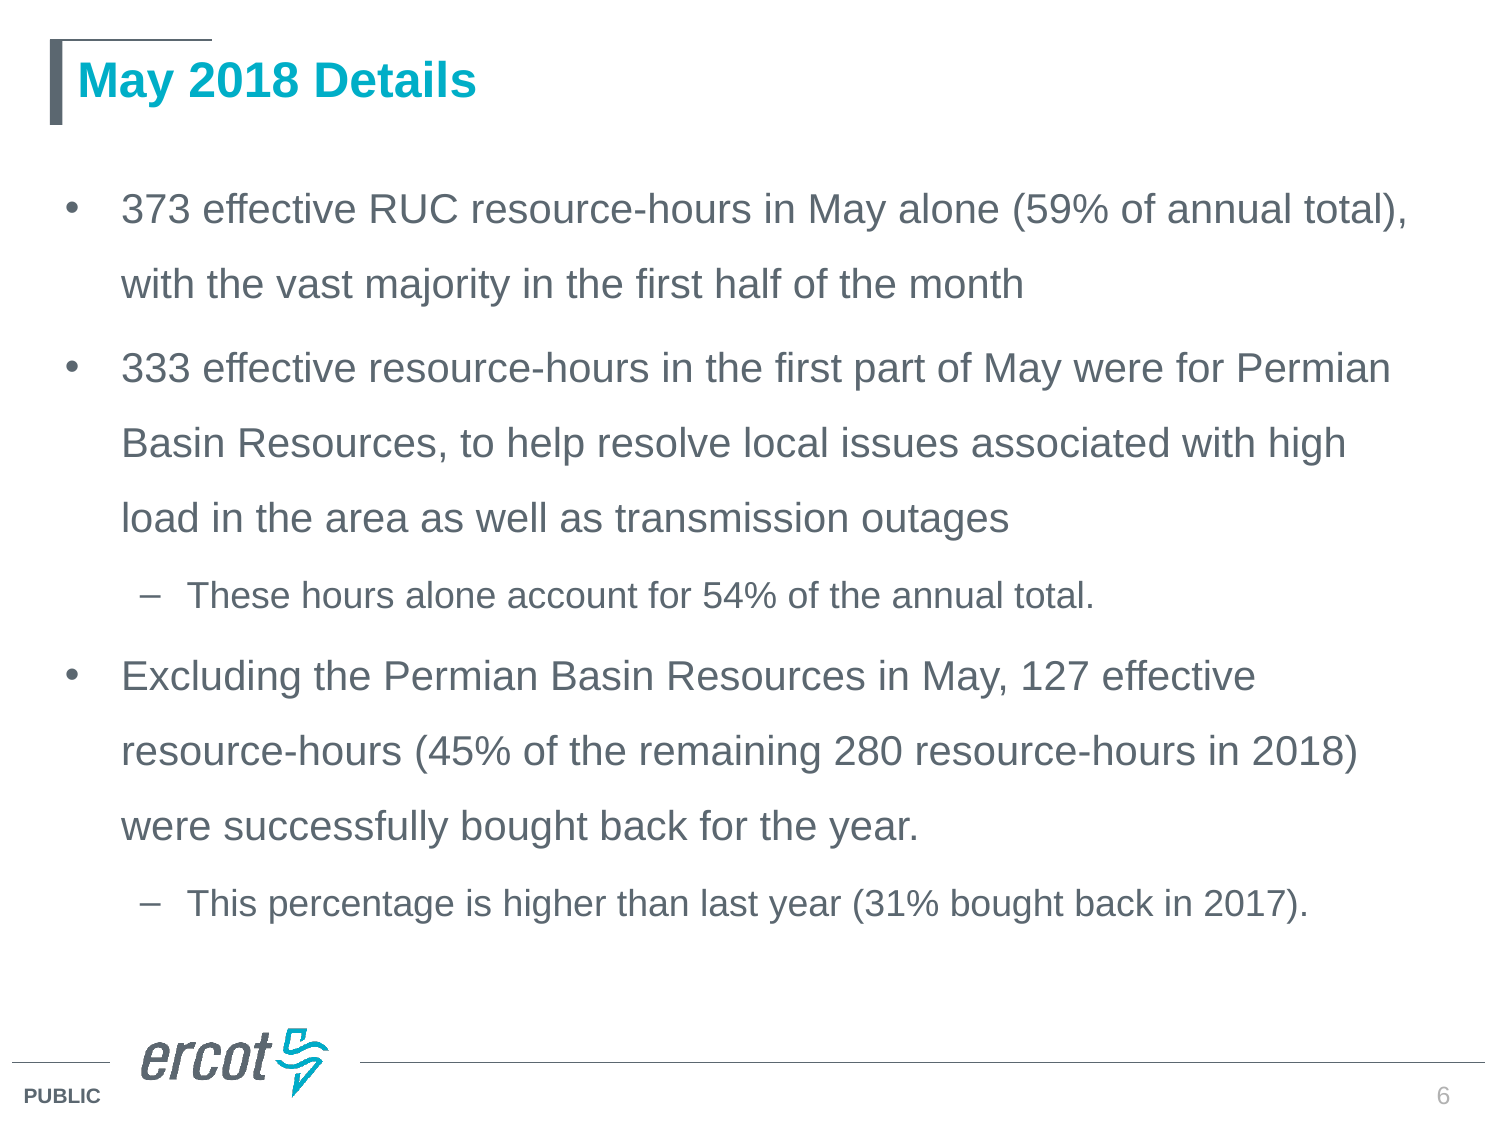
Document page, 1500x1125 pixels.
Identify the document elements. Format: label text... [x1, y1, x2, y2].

list 373 effective RUC resource-hours in May alone (59% of annual total), with the vast majority in the first half of the month 333 effective resource-hours in the first part of May were for Permian Basin Resources, to help resolve local issues associated with high load in the area as well as transmission outages These hours alone account for 54% of the annual total. Excluding the Permian Basin Resources in May, 127 effective resource-hours (45% of the remaining 280 resource-hours in 2018) were successfully bought back for the year. This percentage is higher than last year (31% bought back in 2017). [50, 149, 1450, 975]
picture [137, 1024, 332, 1100]
slide_number 6 [1400, 1076, 1488, 1113]
title May 2018 Details [62, 39, 1450, 125]
